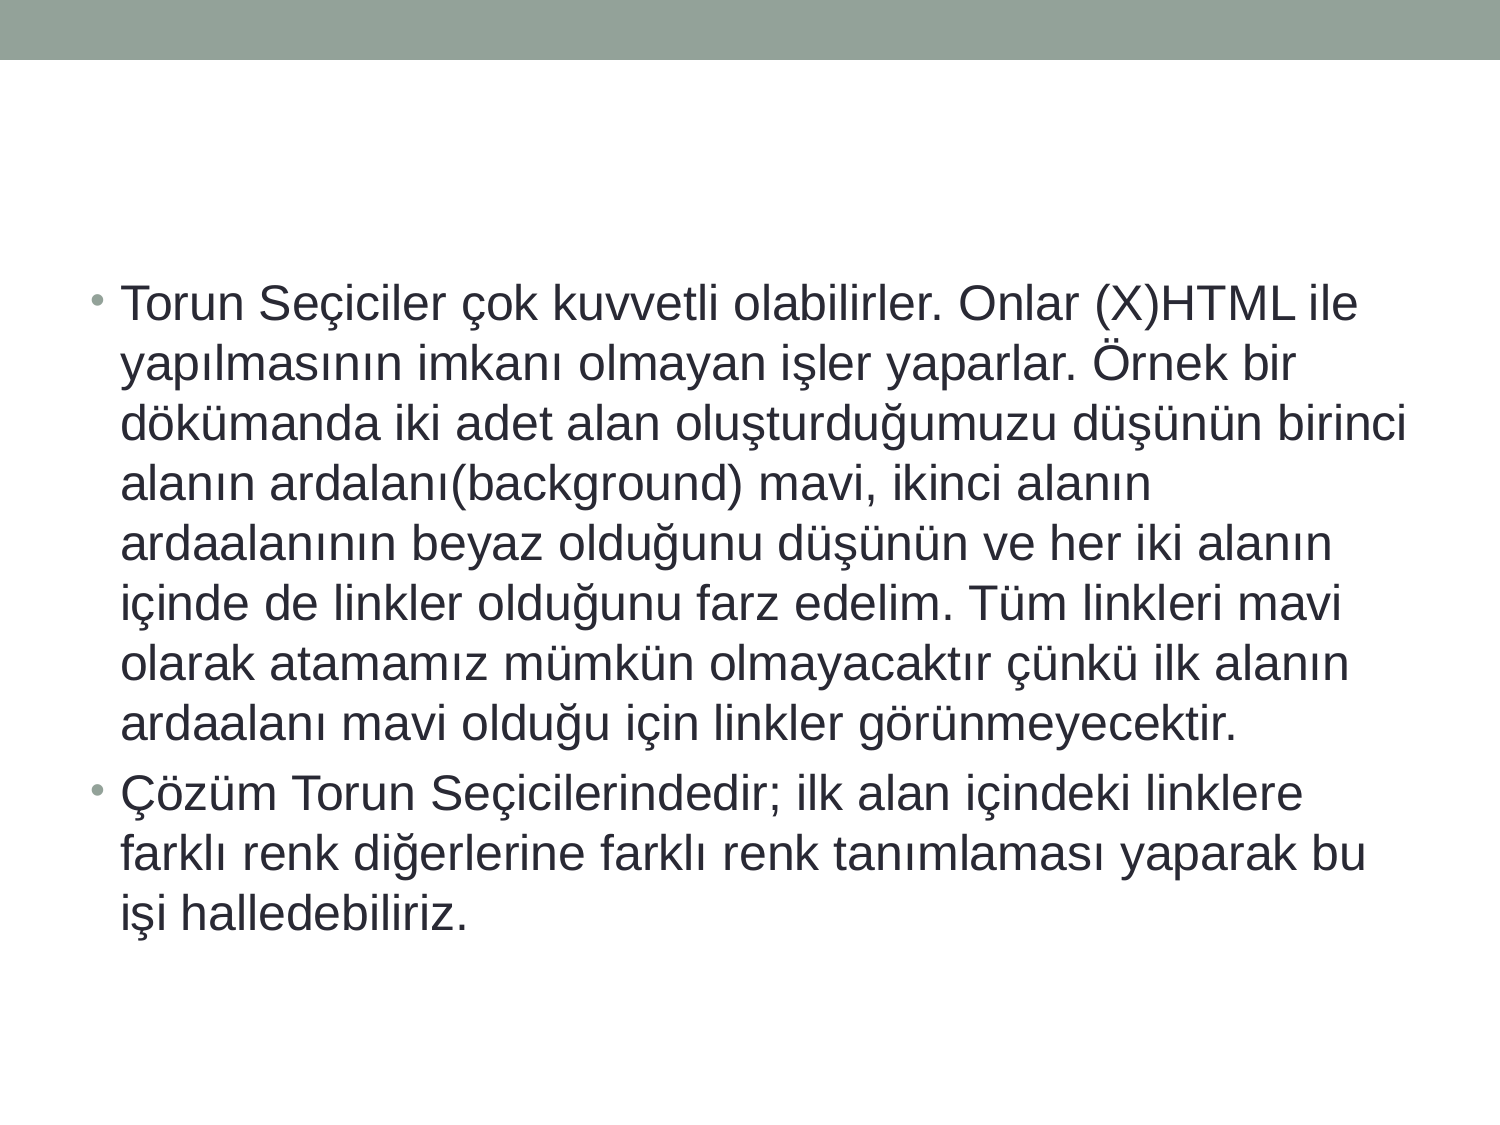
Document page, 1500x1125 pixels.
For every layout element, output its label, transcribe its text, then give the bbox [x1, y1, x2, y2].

list Torun Seçiciler çok kuvvetli olabilirler. Onlar (X)HTML ile yapılmasının imkanı olmayan işler yaparlar. Örnek bir dökümanda iki adet alan oluşturduğumuzu düşünün birinci alanın ardalanı(background) mavi, ikinci alanın ardaalanının beyaz olduğunu düşünün ve her iki alanın içinde de linkler olduğunu farz edelim. Tüm linkleri mavi olarak atamamız mümkün olmayacaktır çünkü ilk alanın ardaalanı mavi olduğu için linkler görünmeyecektir. Çözüm Torun Seçicilerindedir; ilk alan içindeki linklere farklı renk diğerlerine farklı renk tanımlaması yaparak bu işi halledebiliriz. [75, 262, 1425, 1063]
